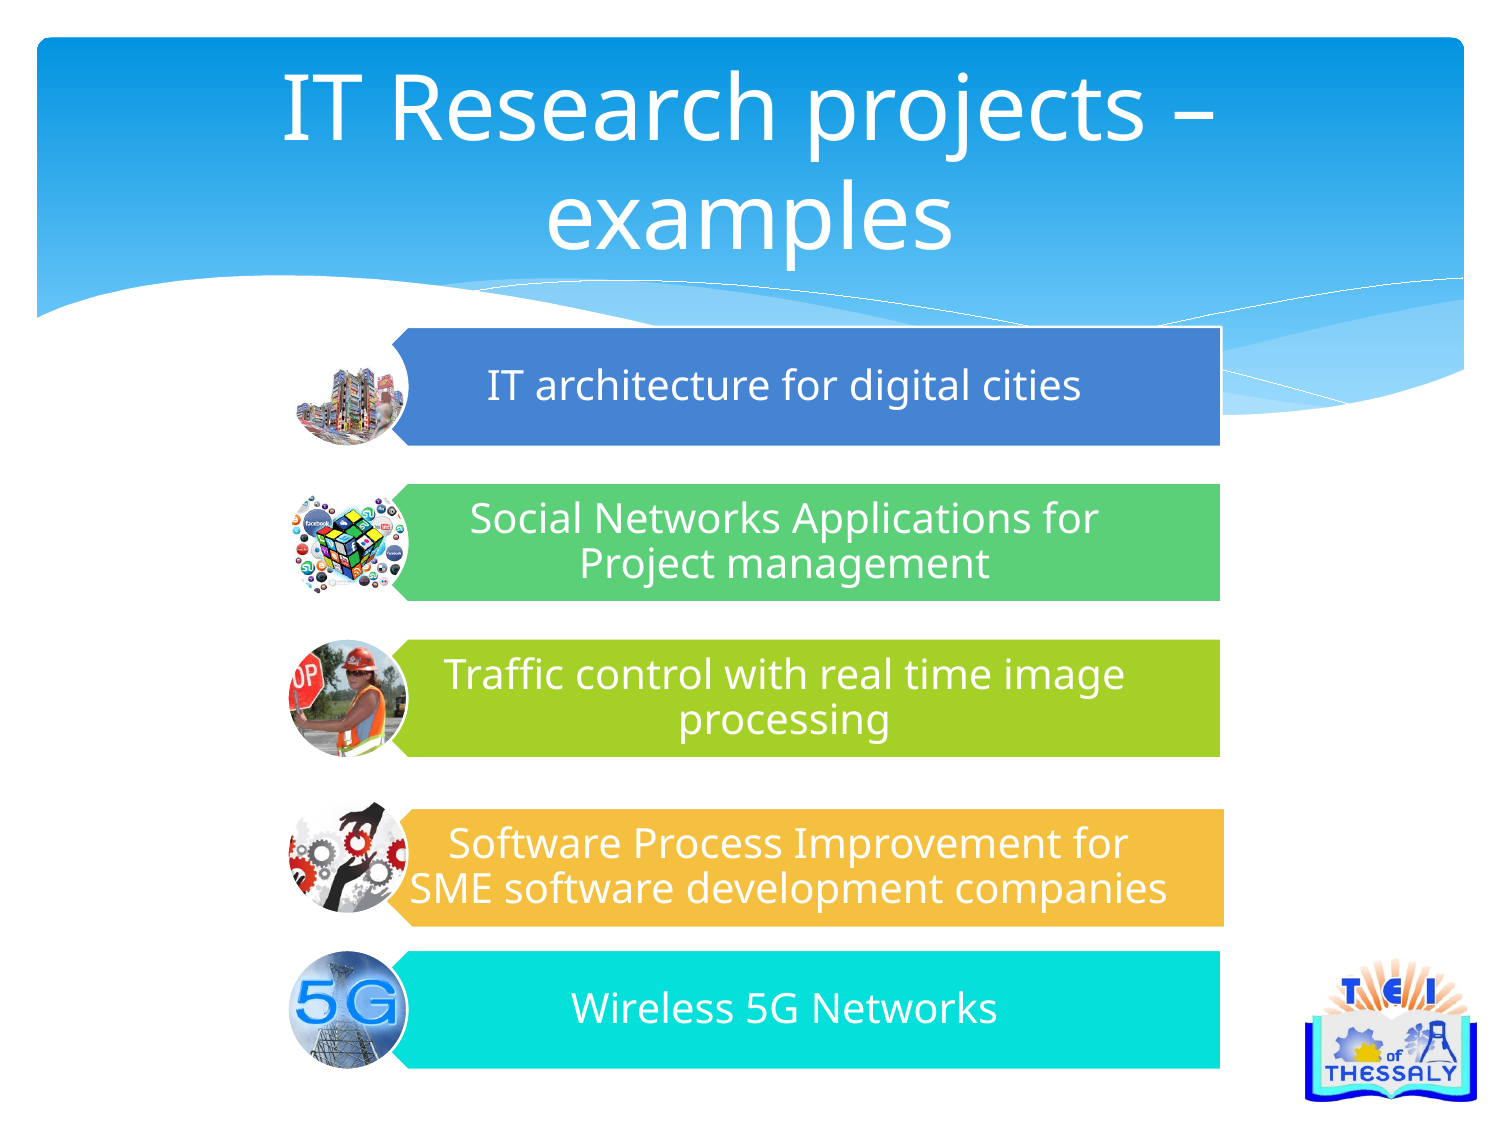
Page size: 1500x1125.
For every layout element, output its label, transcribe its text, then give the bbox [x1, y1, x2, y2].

title IT Research projects –examples [75, 55, 1425, 261]
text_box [96, 326, 1412, 1071]
picture [1304, 951, 1477, 1102]
